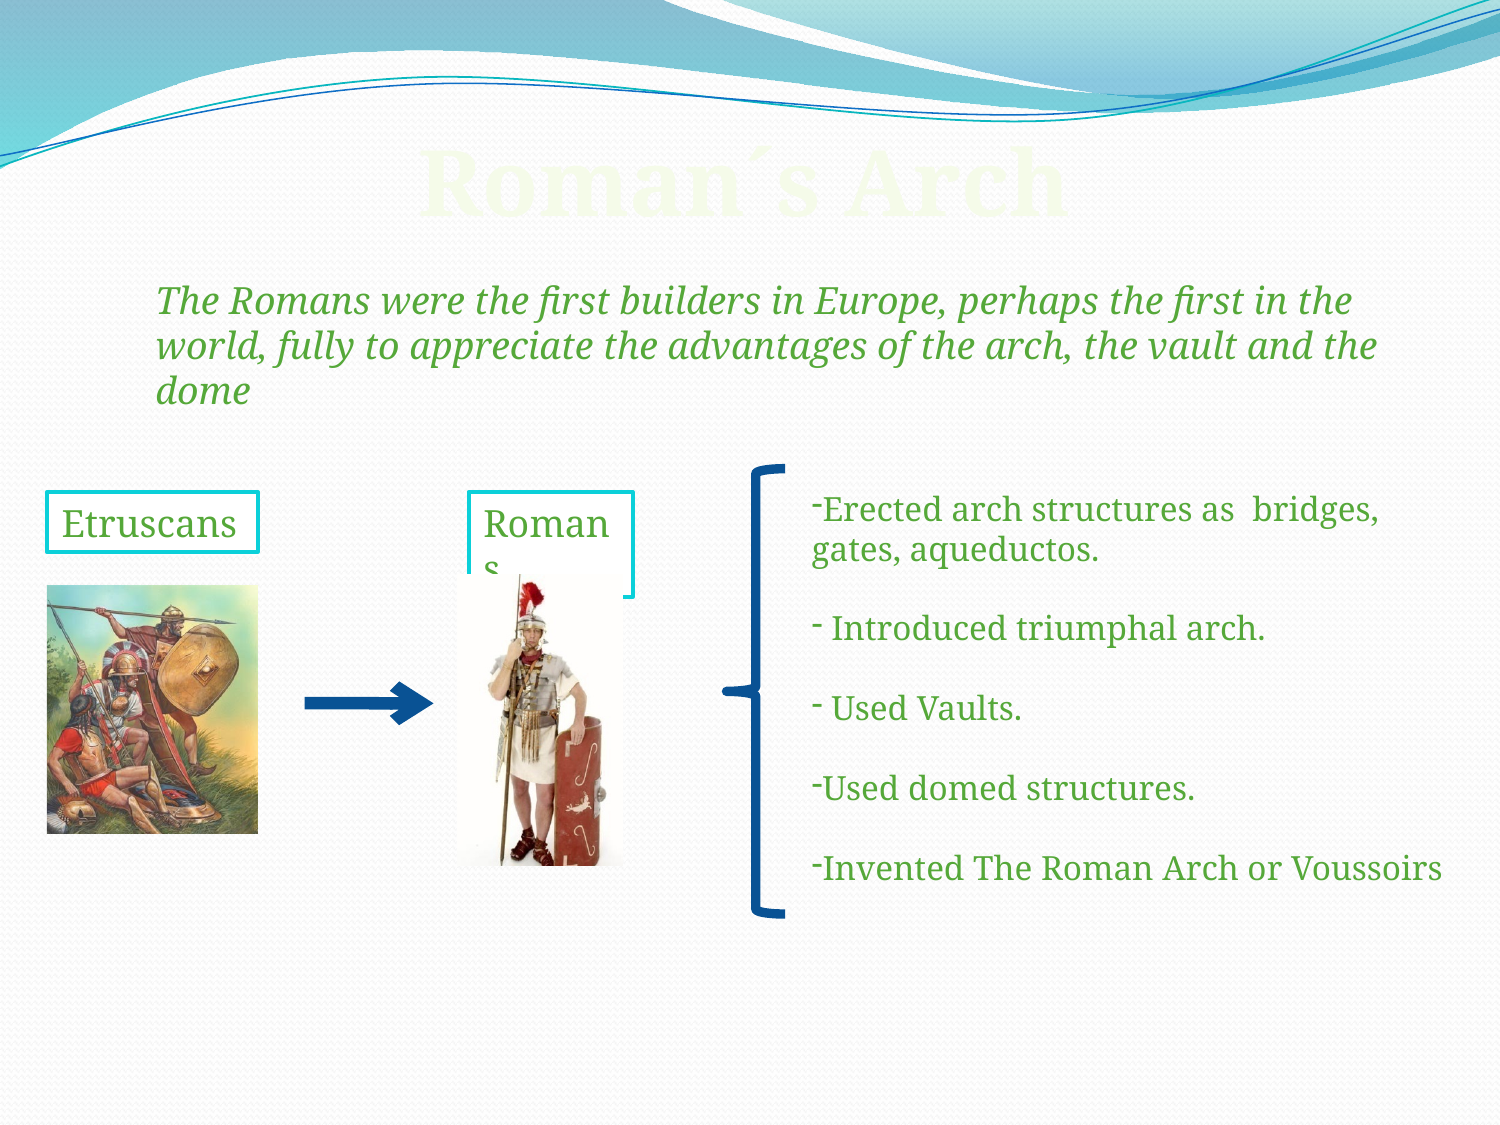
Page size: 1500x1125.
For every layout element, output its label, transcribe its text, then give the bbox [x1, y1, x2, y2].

text_box Roman´s Arch [234, 117, 1256, 243]
text_box The Romans were the first builders in Europe, perhaps the first in the world, fully to appreciate the advantages of the arch, the vault and the dome [140, 269, 1418, 420]
picture [456, 573, 623, 866]
text_box Etruscans [45, 490, 260, 554]
text_box [725, 467, 786, 915]
text_box Erected arch structures as bridges, gates, aqueductos. Introduced triumphal arch. Used Vaults. Used domed structures. Invented The Roman Arch or Voussoirs [796, 480, 1467, 895]
picture [46, 585, 258, 834]
text_box Romans [467, 490, 635, 599]
